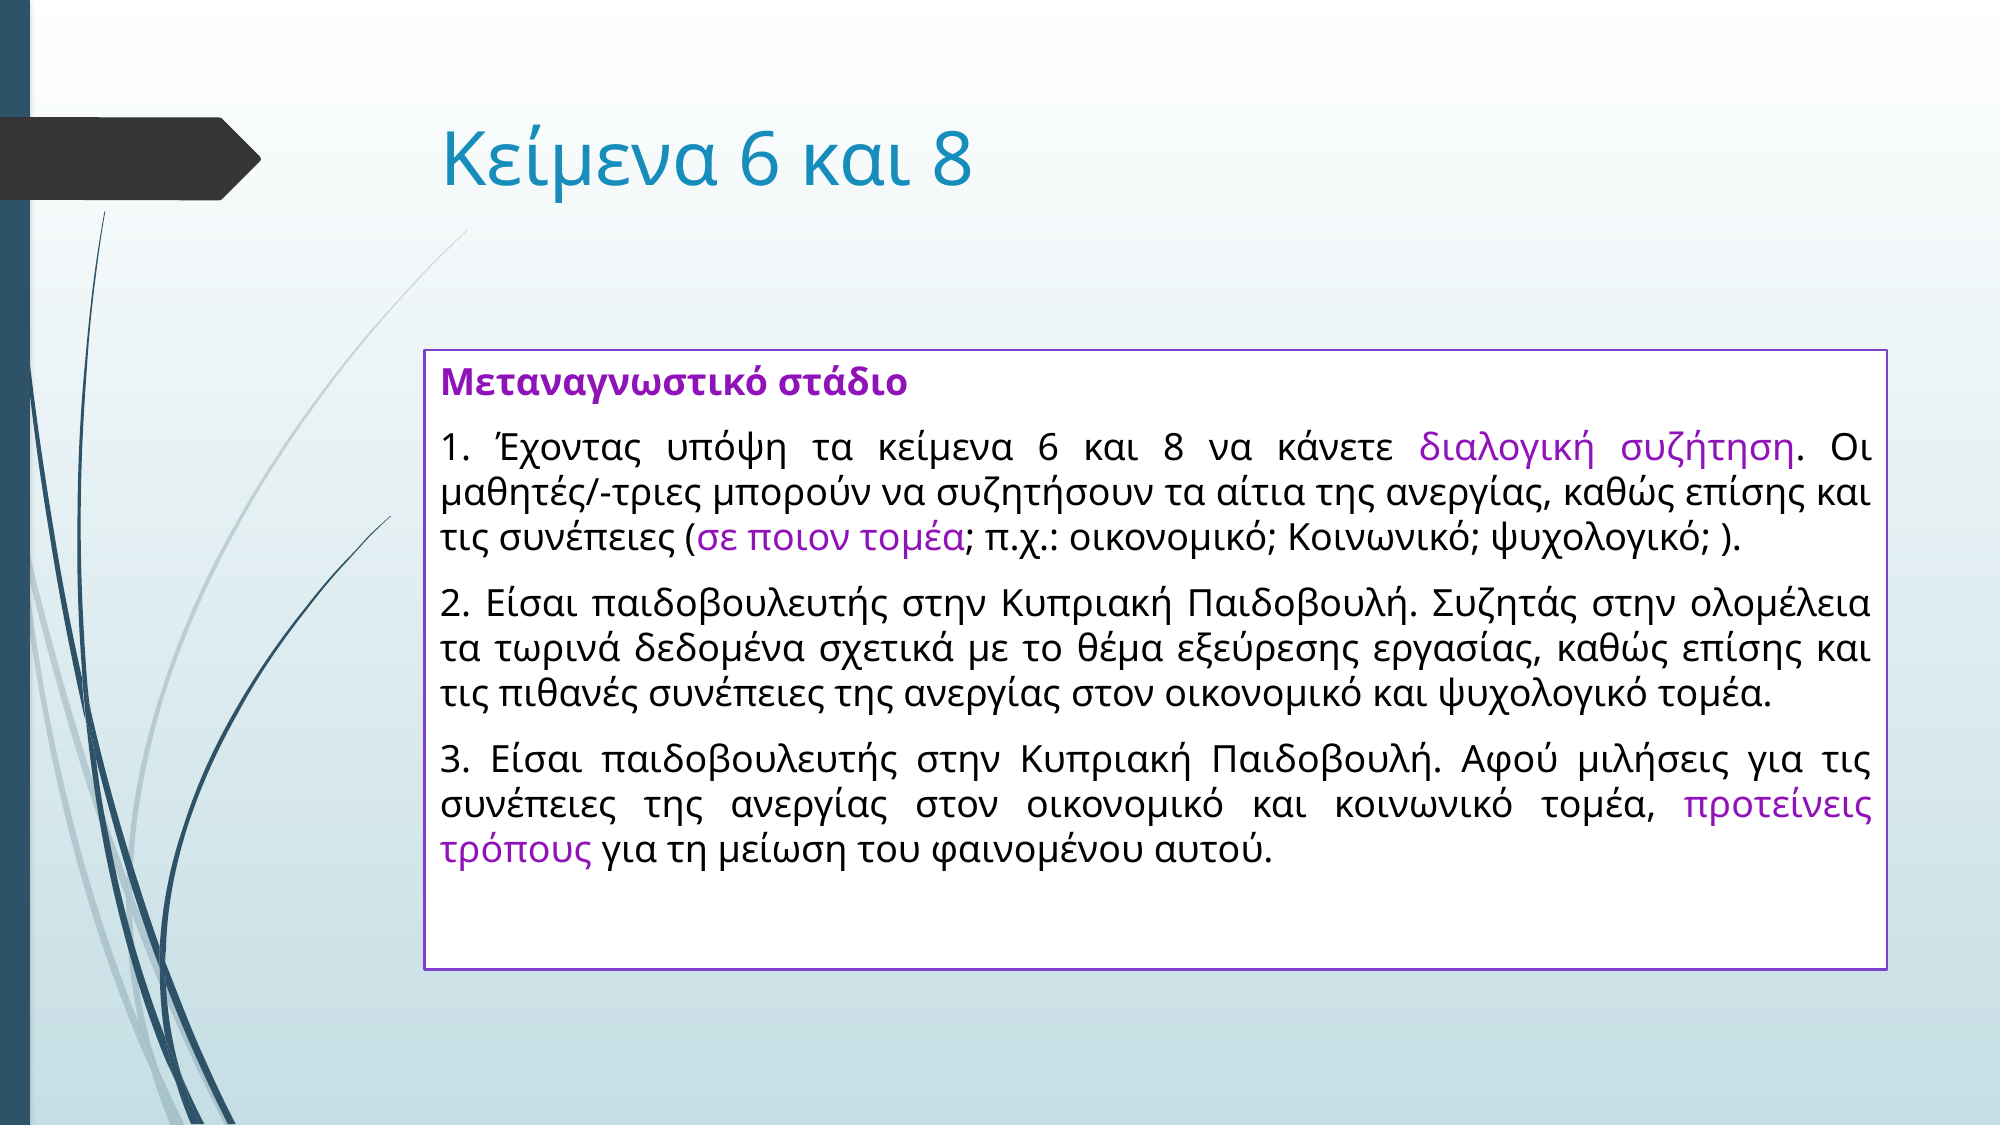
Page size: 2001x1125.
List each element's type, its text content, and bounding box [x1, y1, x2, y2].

list Μεταναγνωστικό στάδιο 1. Έχοντας υπόψη τα κείμενα 6 και 8 να κάνετε διαλογική συζήτηση. Οι μαθητές/-τριες μπορούν να συζητήσουν τα αίτια της ανεργίας, καθώς επίσης και τις συνέπειες (σε ποιον τομέα; π.χ.: οικονομικό; Κοινωνικό; ψυχολογικό; ). 2. Είσαι παιδοβουλευτής στην Κυπριακή Παιδοβουλή. Συζητάς στην ολομέλεια τα τωρινά δεδομένα σχετικά με το θέμα εξεύρεσης εργασίας, καθώς επίσης και τις πιθανές συνέπειες της ανεργίας στον οικονομικό και ψυχολογικό τομέα. 3. Είσαι παιδοβουλευτής στην Κυπριακή Παιδοβουλή. Αφού μιλήσεις για τις συνέπειες της ανεργίας στον οικονομικό και κοινωνικό τομέα, προτείνεις τρόπους για τη μείωση του φαινομένου αυτού. [423, 349, 1888, 971]
title Κείμενα 6 και 8 [425, 102, 1888, 313]
